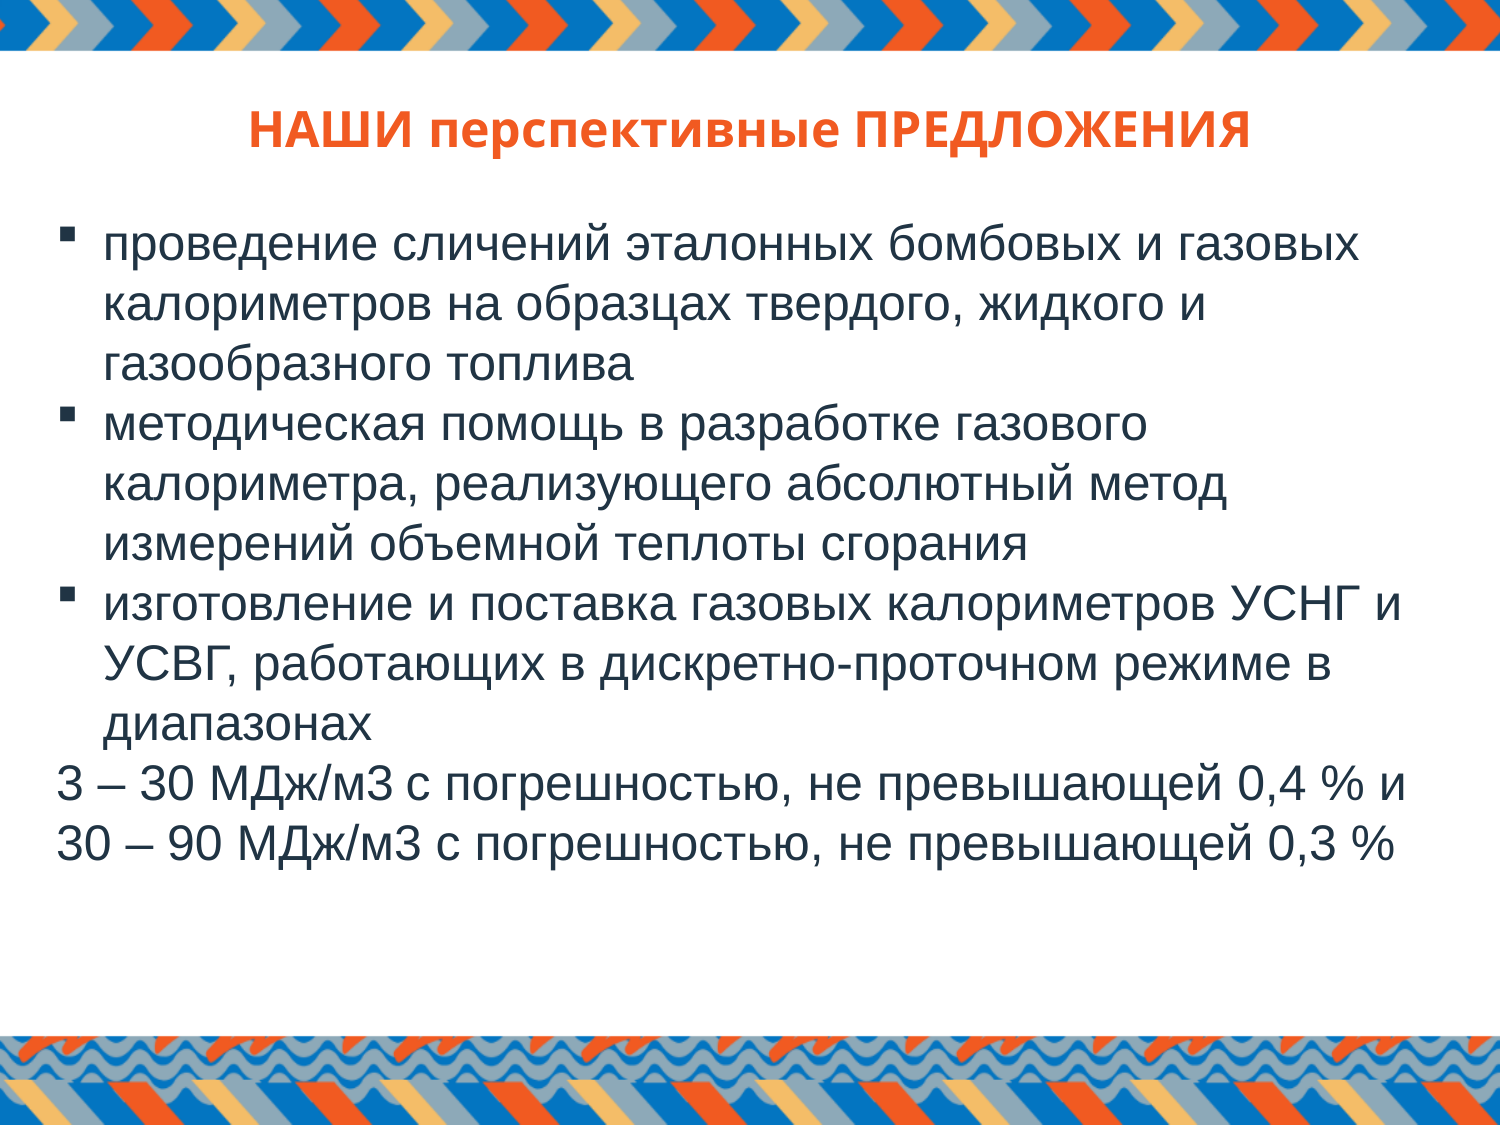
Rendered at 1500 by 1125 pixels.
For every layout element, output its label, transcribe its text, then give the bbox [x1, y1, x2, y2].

title НАШИ перспективные ПРЕДЛОЖЕНИЯ [0, 83, 1500, 172]
picture [0, 172, 1500, 1125]
text_box проведение сличений эталонных бомбовых и газовых калориметров на образцах твердого, жидкого и газообразного топлива методическая помощь в разработке газового калориметра, реализующего абсолютный метод измерений объемной теплоты сгорания изготовление и поставка газовых калориметров УСНГ и УСВГ, работающих в дискретно-проточном режиме в диапазонах 3 – 30 МДж/м3 с погрешностью, не превышающей 0,4 % и 30 – 90 МДж/м3 с погрешностью, не превышающей 0,3 % [41, 203, 1454, 939]
picture [0, 0, 1500, 83]
